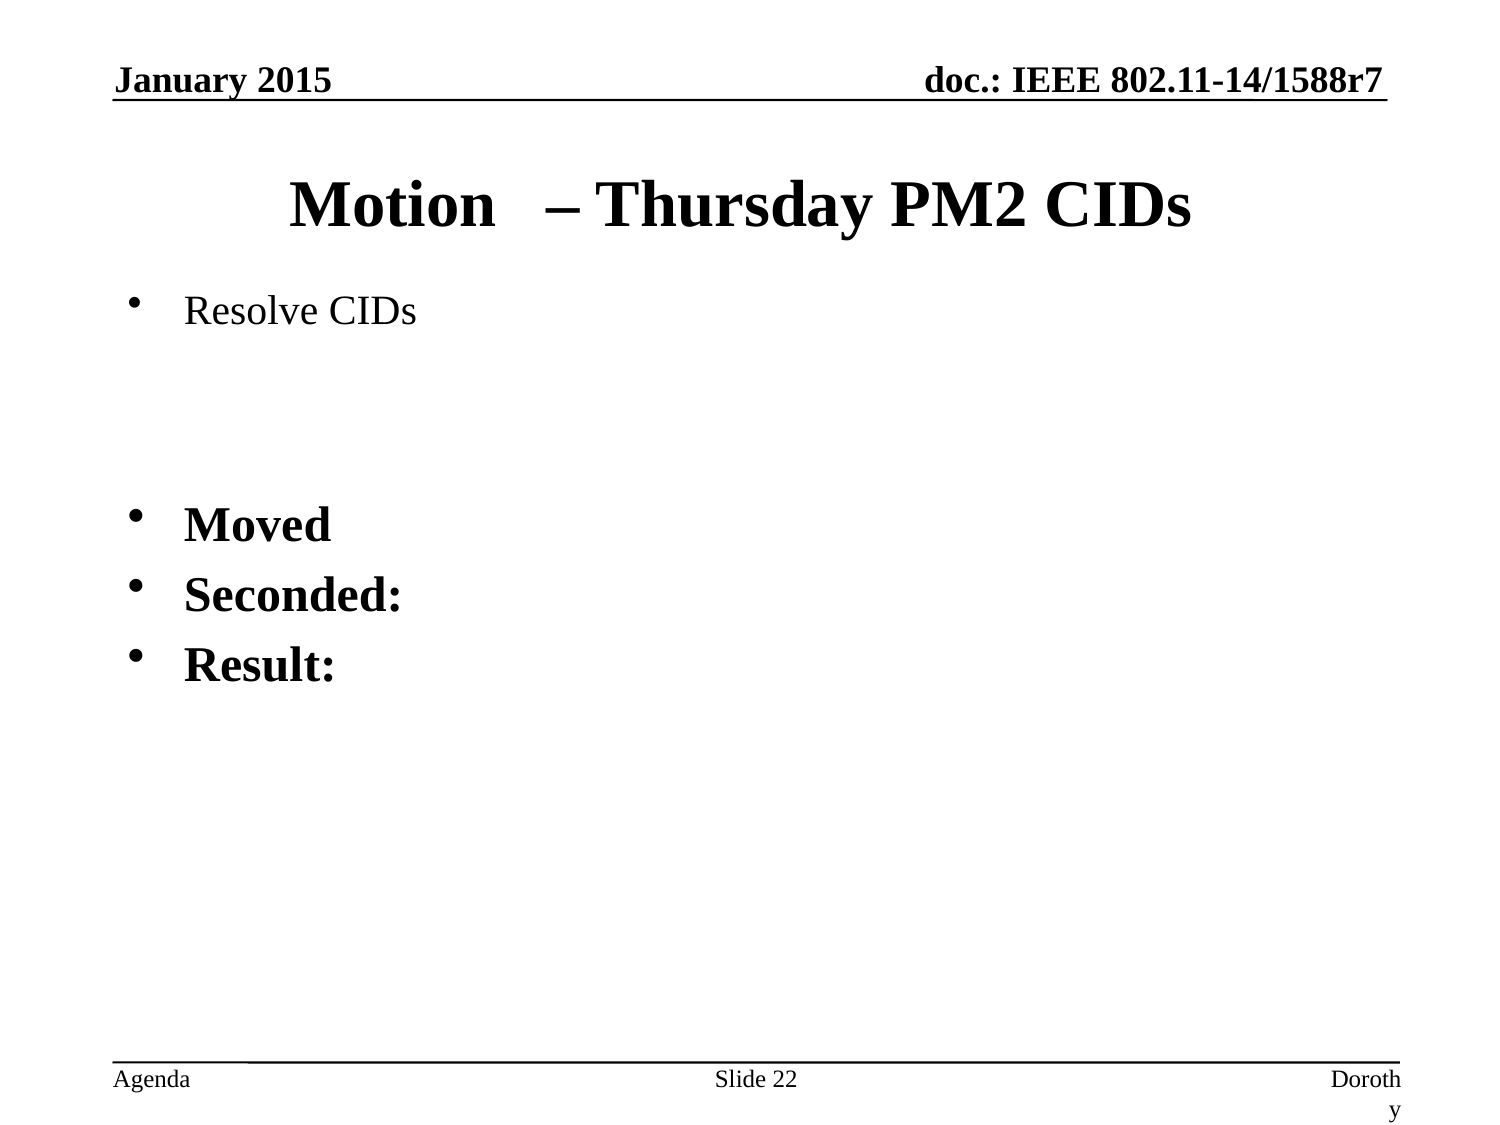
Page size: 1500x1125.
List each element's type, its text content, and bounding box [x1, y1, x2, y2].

slide_number Slide 22 [712, 1062, 800, 1093]
footer Dorothy Stanley, Aruba Networks [1325, 1062, 1402, 1093]
title Motion – Thursday PM2 CIDs [112, 112, 1388, 275]
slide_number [114, 54, 425, 100]
list Resolve CIDs Moved Seconded: Result: [112, 275, 1388, 850]
